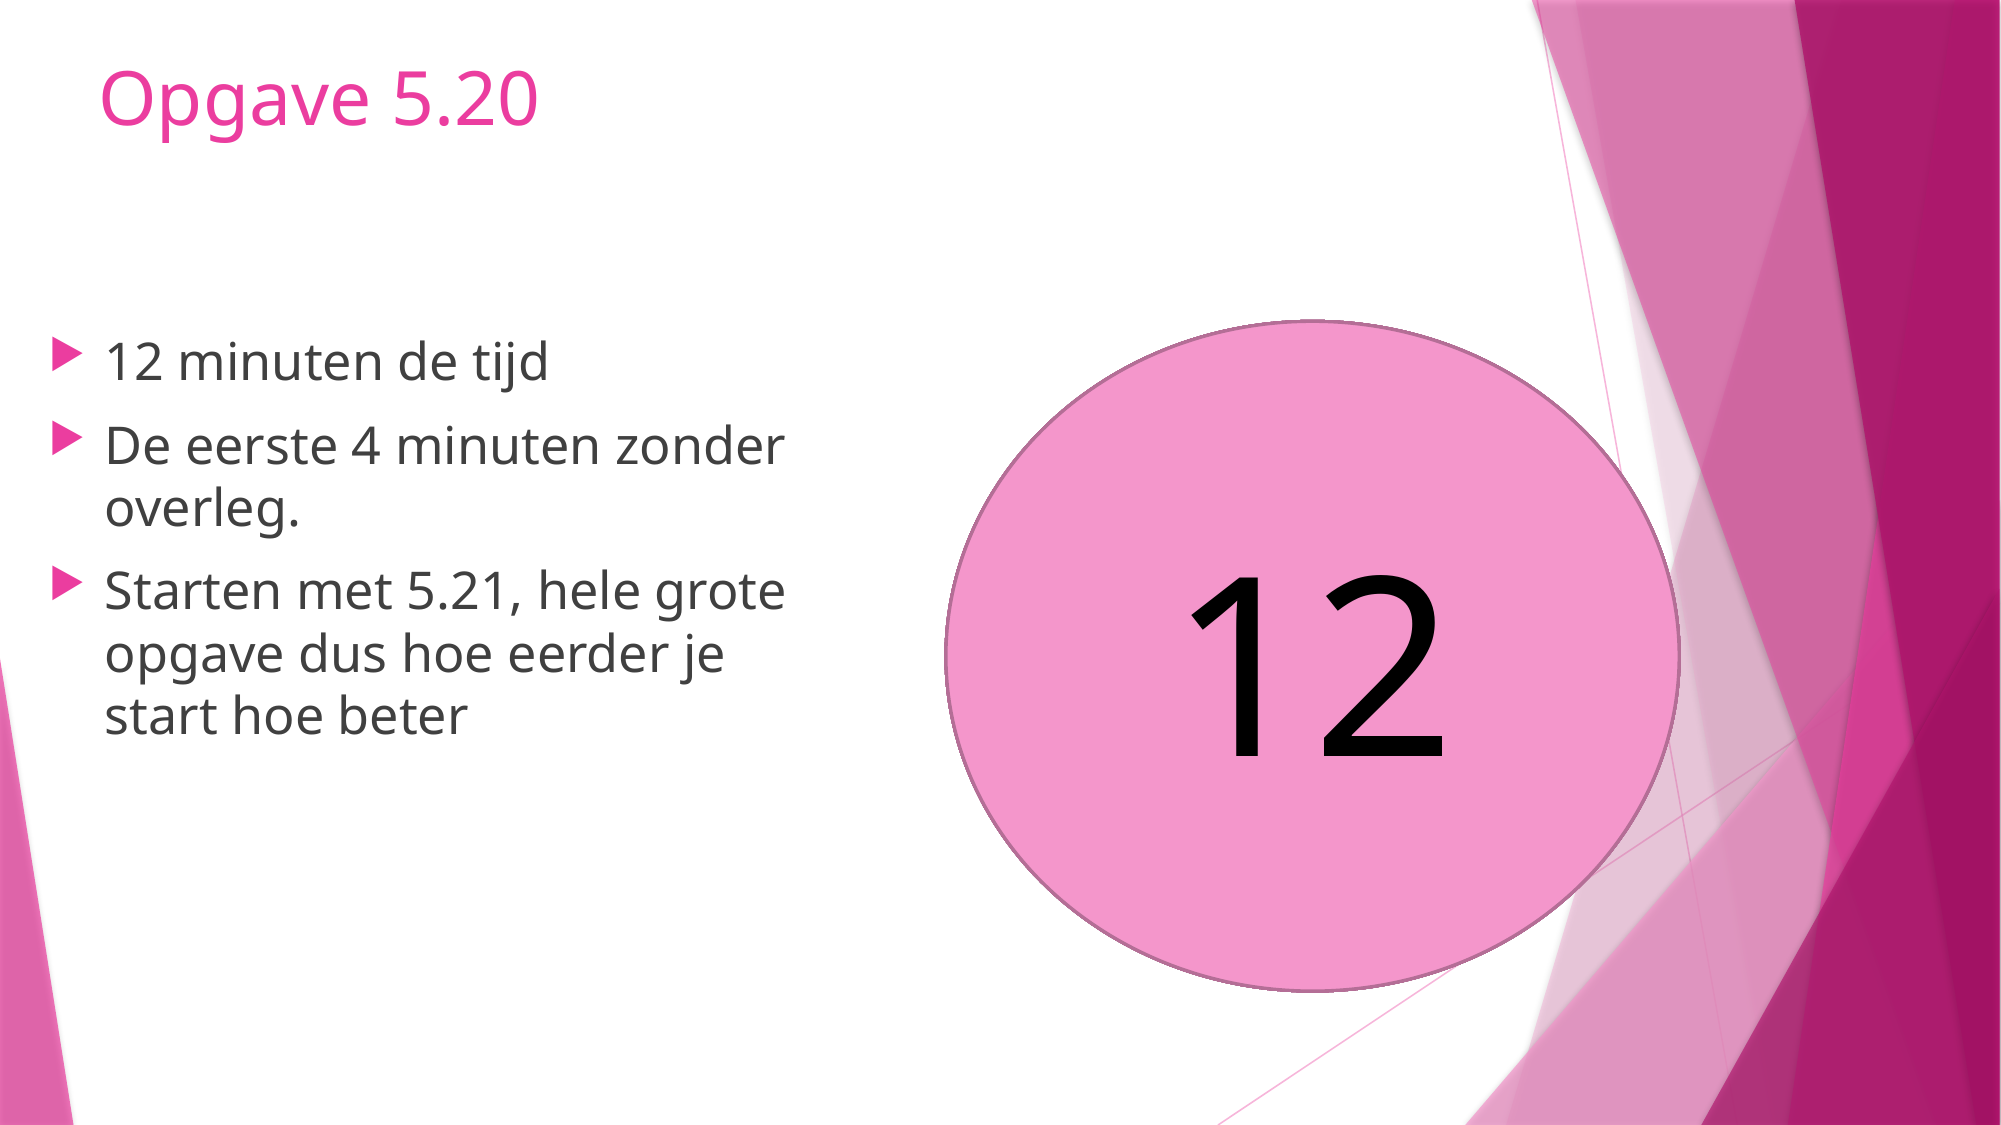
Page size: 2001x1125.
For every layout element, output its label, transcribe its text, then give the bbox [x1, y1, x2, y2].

list 12 minuten de tijd De eerste 4 minuten zonder overleg. Starten met 5.21, hele grote opgave dus hoe eerder je start hoe beter [33, 321, 818, 1013]
title Opgave 5.20 [83, 42, 1494, 260]
text_box 12 [944, 319, 1681, 993]
